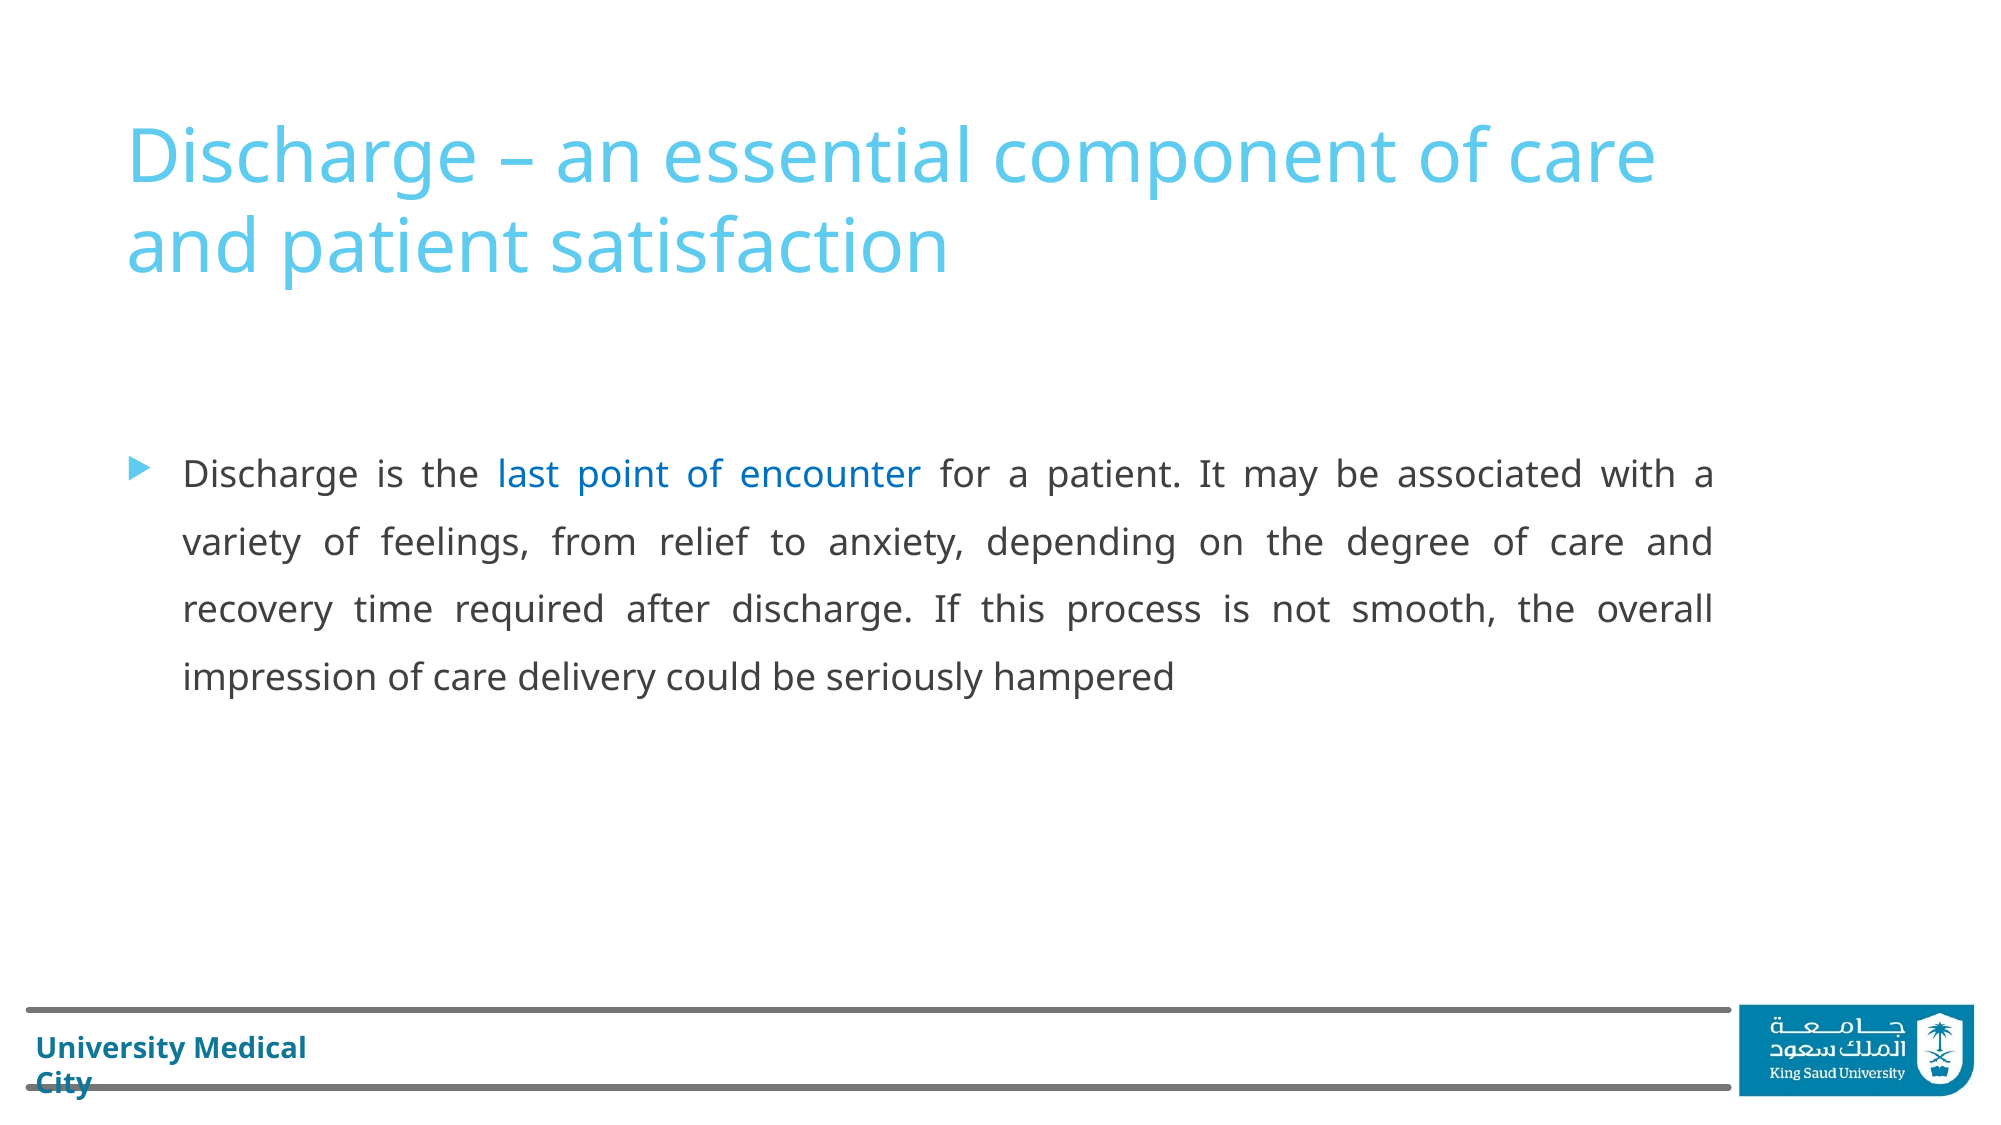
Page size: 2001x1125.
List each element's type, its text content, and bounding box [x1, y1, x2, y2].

picture [1737, 1002, 1976, 1099]
list Discharge is the last point of encounter for a patient. It may be associated with a variety of feelings, from relief to anxiety, depending on the degree of care and recovery time required after discharge. If this process is not smooth, the overall impression of care delivery could be seriously hampered [111, 354, 1731, 992]
title Discharge – an essential component of care and patient satisfaction [111, 99, 1797, 317]
